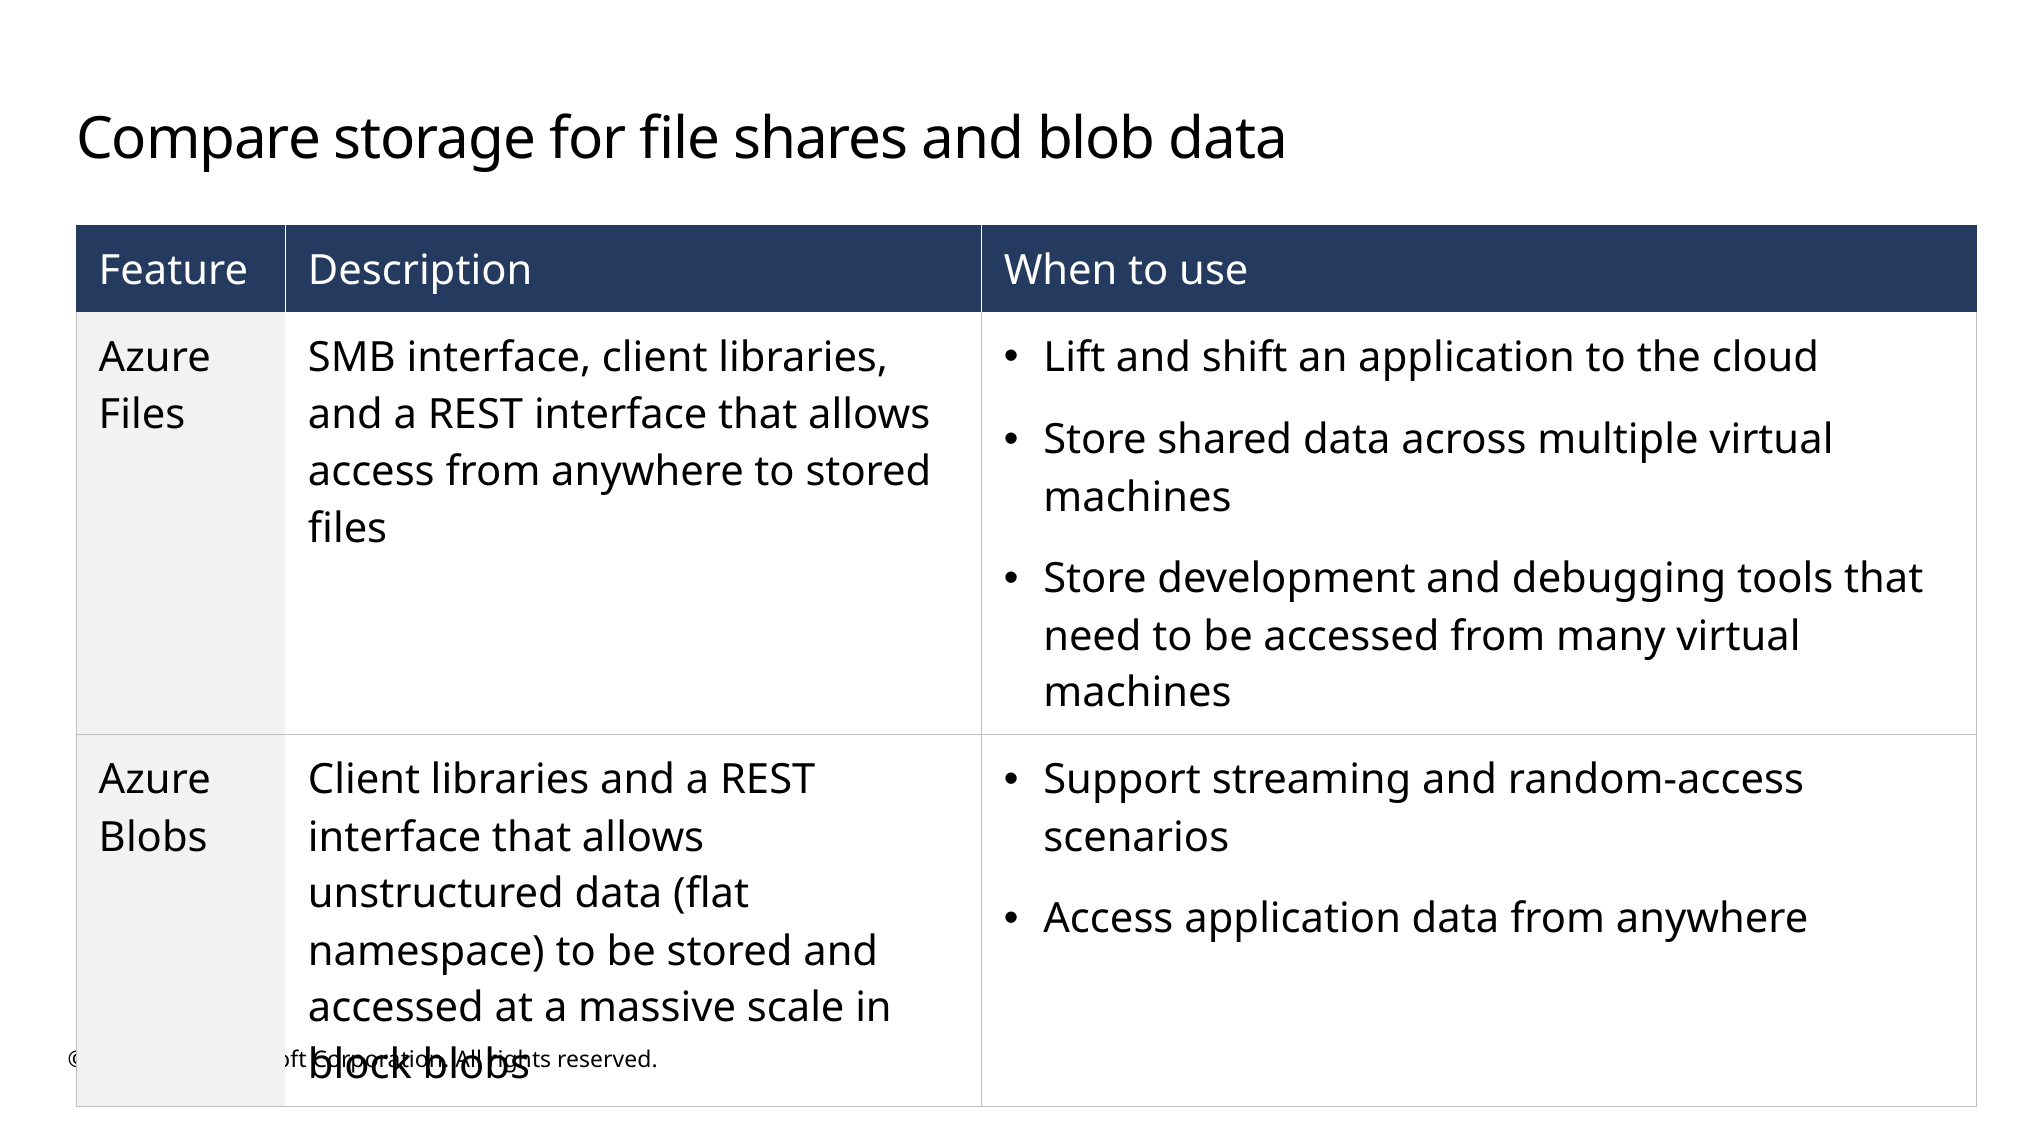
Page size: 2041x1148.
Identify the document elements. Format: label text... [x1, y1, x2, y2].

table_cell Support streaming and random-access scenarios Access application data from anywhere [982, 735, 1976, 1106]
table_header Description [286, 226, 981, 312]
table_cell Client libraries and a REST interface that allows unstructured data (flat namespace) to be stored and accessed at a massive scale in block blobs [285, 735, 981, 1106]
table_cell Azure Blobs [77, 735, 285, 1106]
table_cell Lift and shift an application to the cloud Store shared data across multiple virtual machines Store development and debugging tools that need to be accessed from many virtual machines [982, 312, 1976, 734]
title Compare storage for file shares and blob data [76, 93, 1968, 225]
table_cell SMB interface, client libraries, and a REST interface that allows access from anywhere to stored files [285, 312, 981, 734]
table_header When to use [982, 226, 1976, 312]
table_cell Azure Files [77, 312, 285, 734]
table_header Feature [77, 226, 285, 312]
